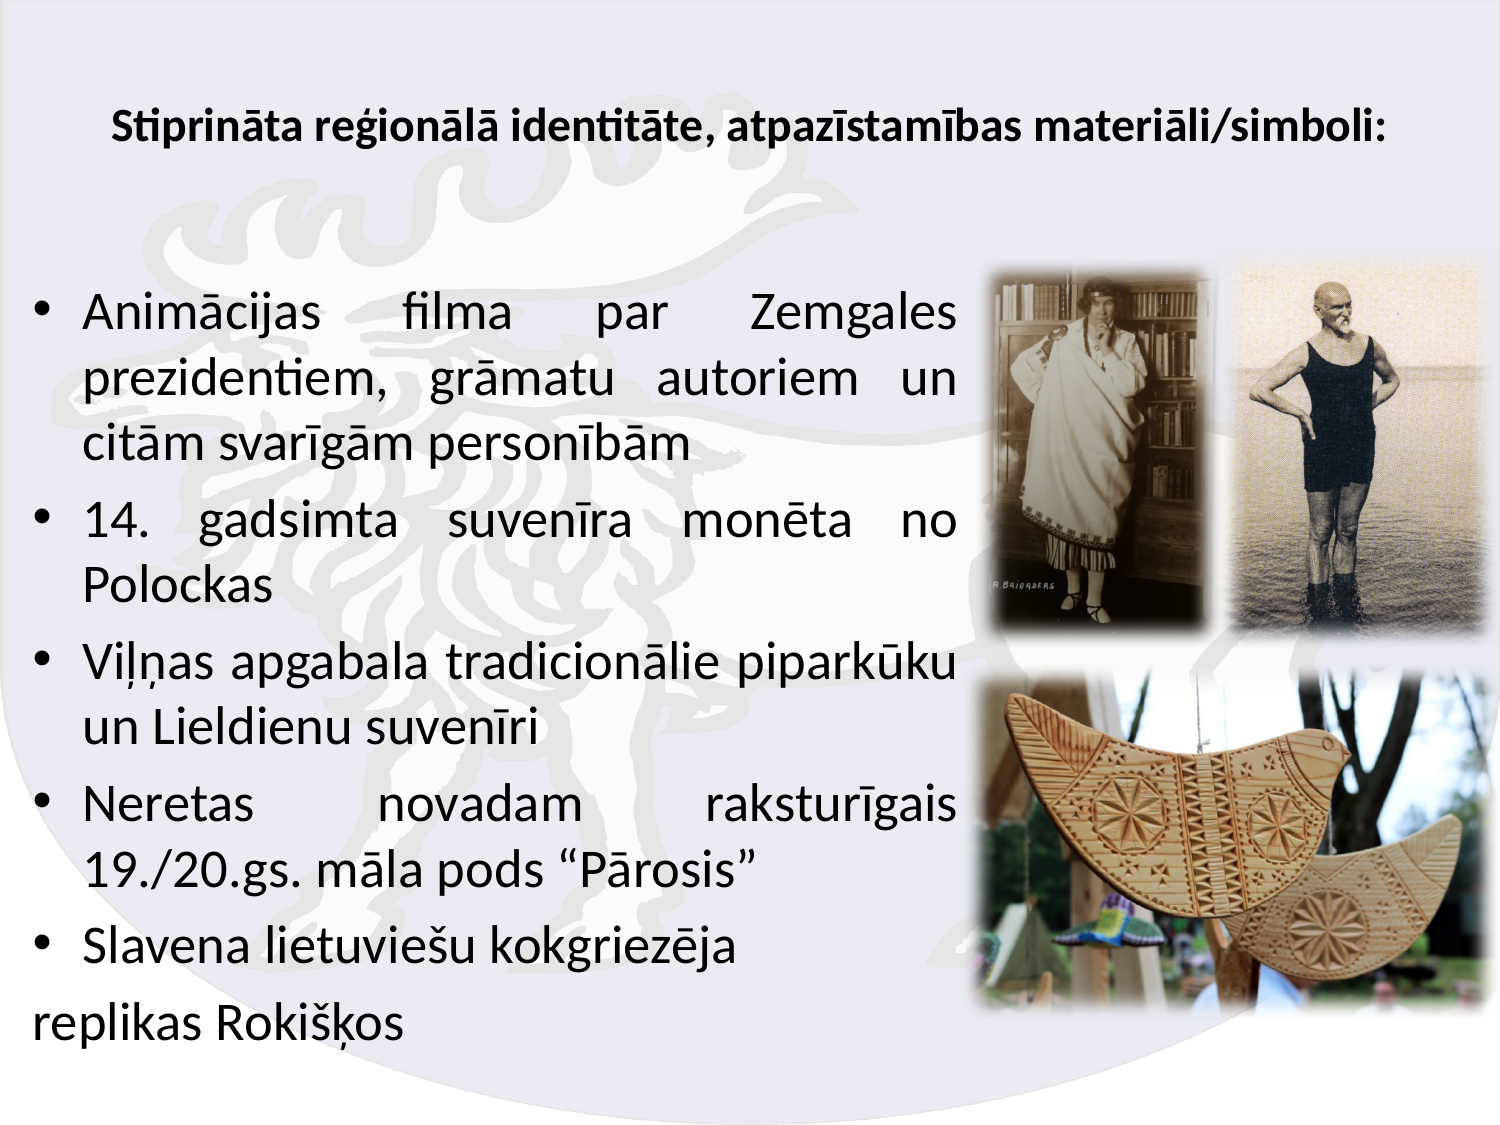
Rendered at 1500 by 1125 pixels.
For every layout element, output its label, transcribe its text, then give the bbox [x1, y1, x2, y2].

title Stiprināta reģionālā identitāte, atpazīstamības materiāli/simboli: [37, 26, 1463, 214]
picture [974, 243, 1500, 651]
list Animācijas filma par Zemgales prezidentiem, grāmatu autoriem un citām svarīgām personībām 14. gadsimta suvenīra monēta no Polockas Viļņas apgabala tradicionālie piparkūku un Lieldienu suvenīri Neretas novadam raksturīgais 19./20.gs. māla pods “Pārosis” Slavena lietuviešu kokgriezēja replikas Rokišķos [17, 267, 975, 1059]
picture [962, 662, 1500, 1022]
